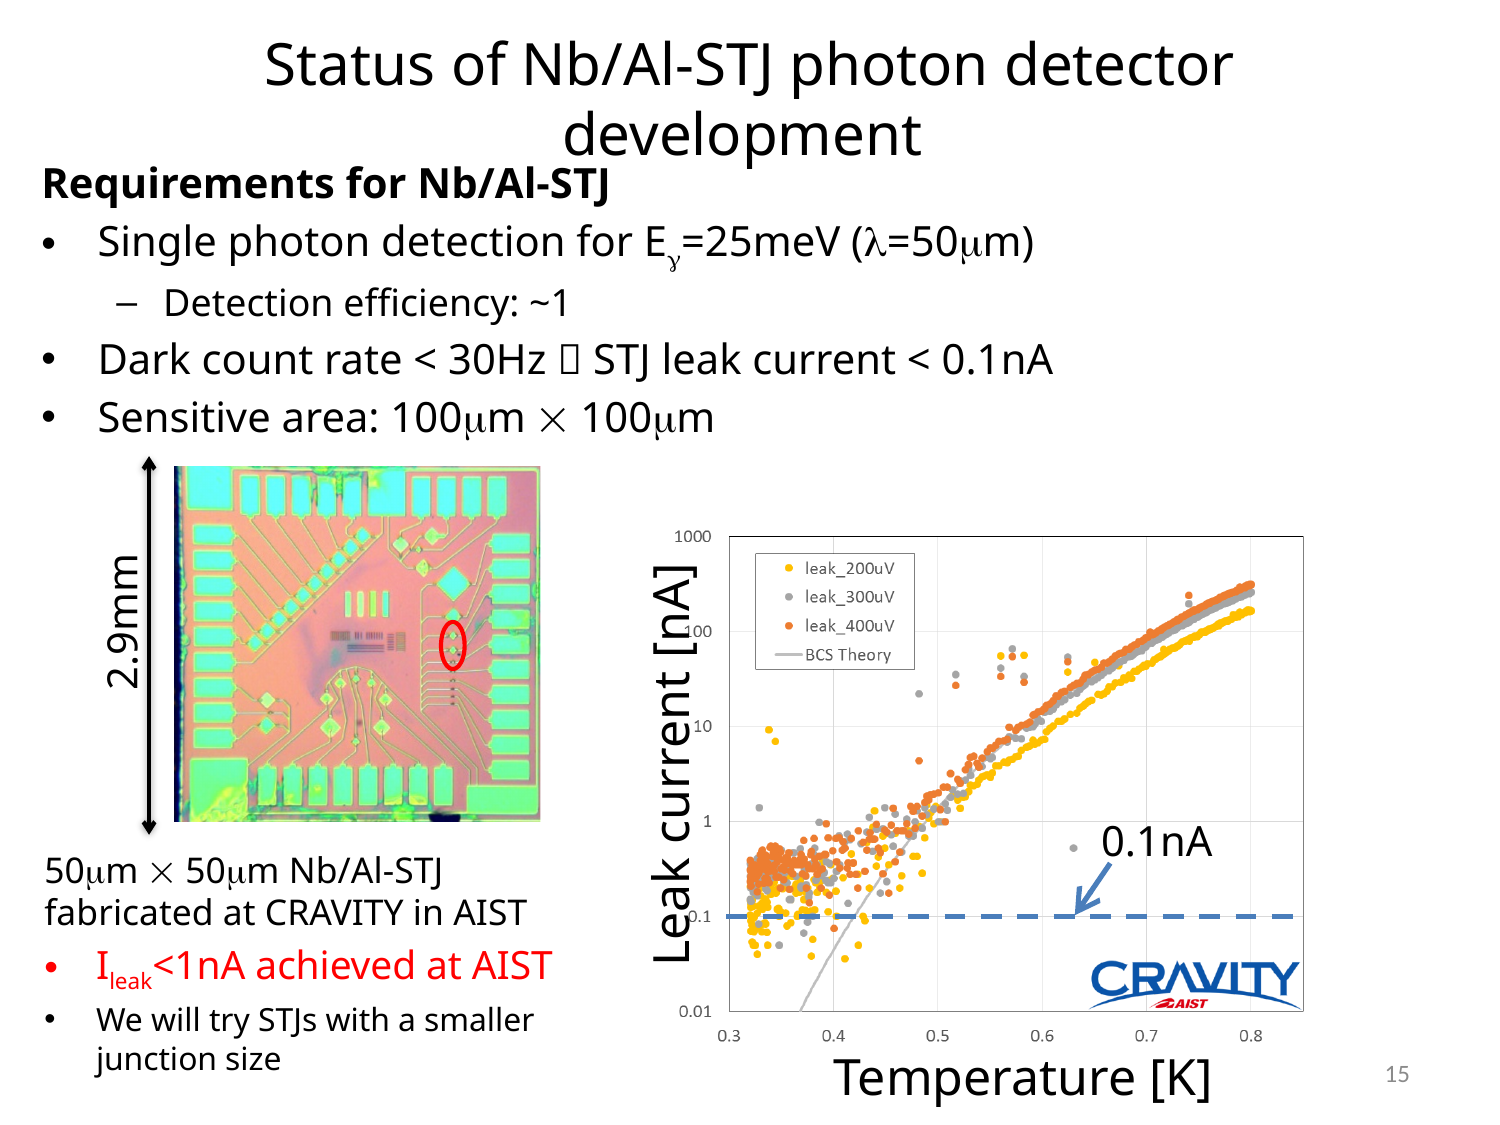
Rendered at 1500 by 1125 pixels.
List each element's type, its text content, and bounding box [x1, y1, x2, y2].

picture [1087, 960, 1302, 1011]
slide_number 15 [1157, 1095, 1204, 1103]
text_box 2.9mm [88, 538, 144, 706]
slide_number 15 [1208, 1042, 1425, 1103]
text_box 50m  50m Nb/Al-STJ fabricated at CRAVITY in AIST Ileak<1nA achieved at AIST We will try STJs with a smaller junction size [29, 840, 626, 1087]
list Requirements for Nb/Al-STJ Single photon detection for E=25meV (=50m) Detection efficiency: ~1 Dark count rate < 30Hz  STJ leak current < 0.1nA Sensitive area: 100m  100m [26, 149, 1468, 468]
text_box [631, 526, 1307, 1088]
picture [174, 460, 541, 828]
title Status of Nb/Al-STJ photon detector development [75, 45, 1425, 149]
slide_number 15 [1074, 1095, 1153, 1103]
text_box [1074, 863, 1111, 916]
